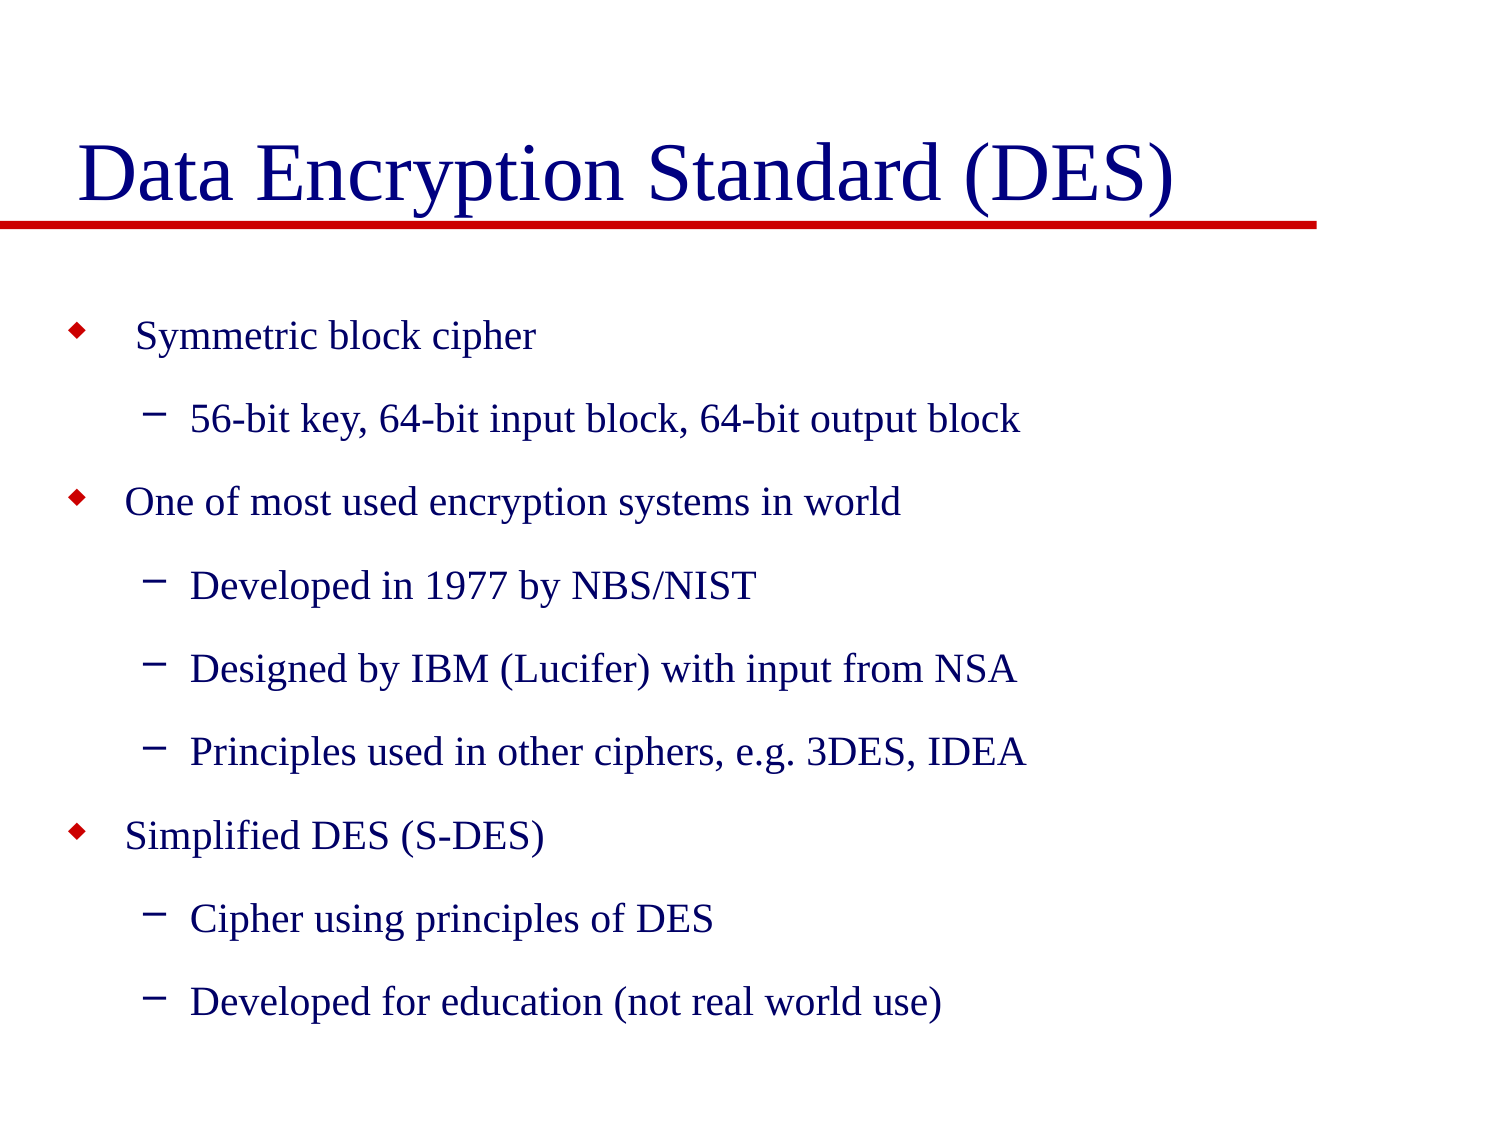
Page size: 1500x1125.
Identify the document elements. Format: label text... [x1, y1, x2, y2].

list Symmetric block cipher 56-bit key, 64-bit input block, 64-bit output block One of most used encryption systems in world Developed in 1977 by NBS/NIST Designed by IBM (Lucifer) with input from NSA Principles used in other ciphers, e.g. 3DES, IDEA Simplified DES (S-DES) Cipher using principles of DES Developed for education (not real world use) [52, 274, 1438, 1059]
title Data Encryption Standard (DES) [62, 43, 1338, 226]
